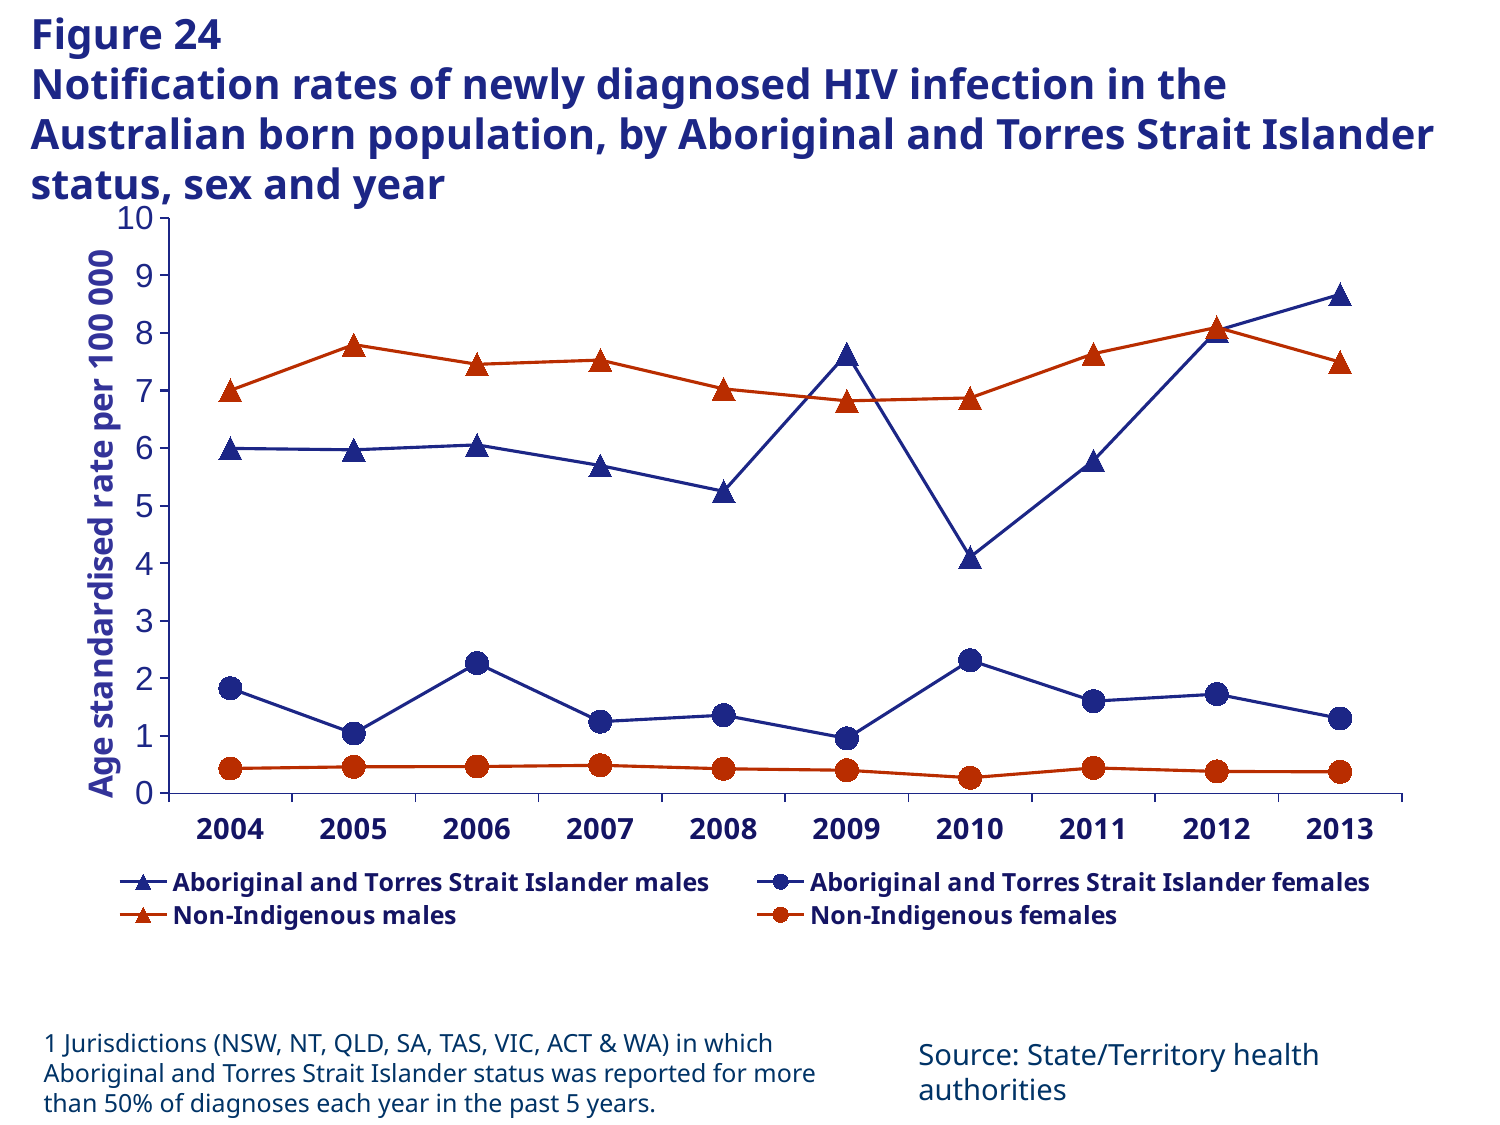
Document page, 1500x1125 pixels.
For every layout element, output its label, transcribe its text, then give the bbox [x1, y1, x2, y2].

chart [67, 192, 1426, 942]
text_box 1 Jurisdictions (NSW, NT, QLD, SA, TAS, VIC, ACT & WA) in which Aboriginal and Torres Strait Islander status was reported for more than 50% of diagnoses each year in the past 5 years. [28, 1020, 839, 1125]
text_box Source: State/Territory health authorities [903, 1028, 1471, 1114]
title Figure 24 Notification rates of newly diagnosed HIV infection in the Australian born population, by Aboriginal and Torres Strait Islander status, sex and year [15, 0, 1467, 181]
